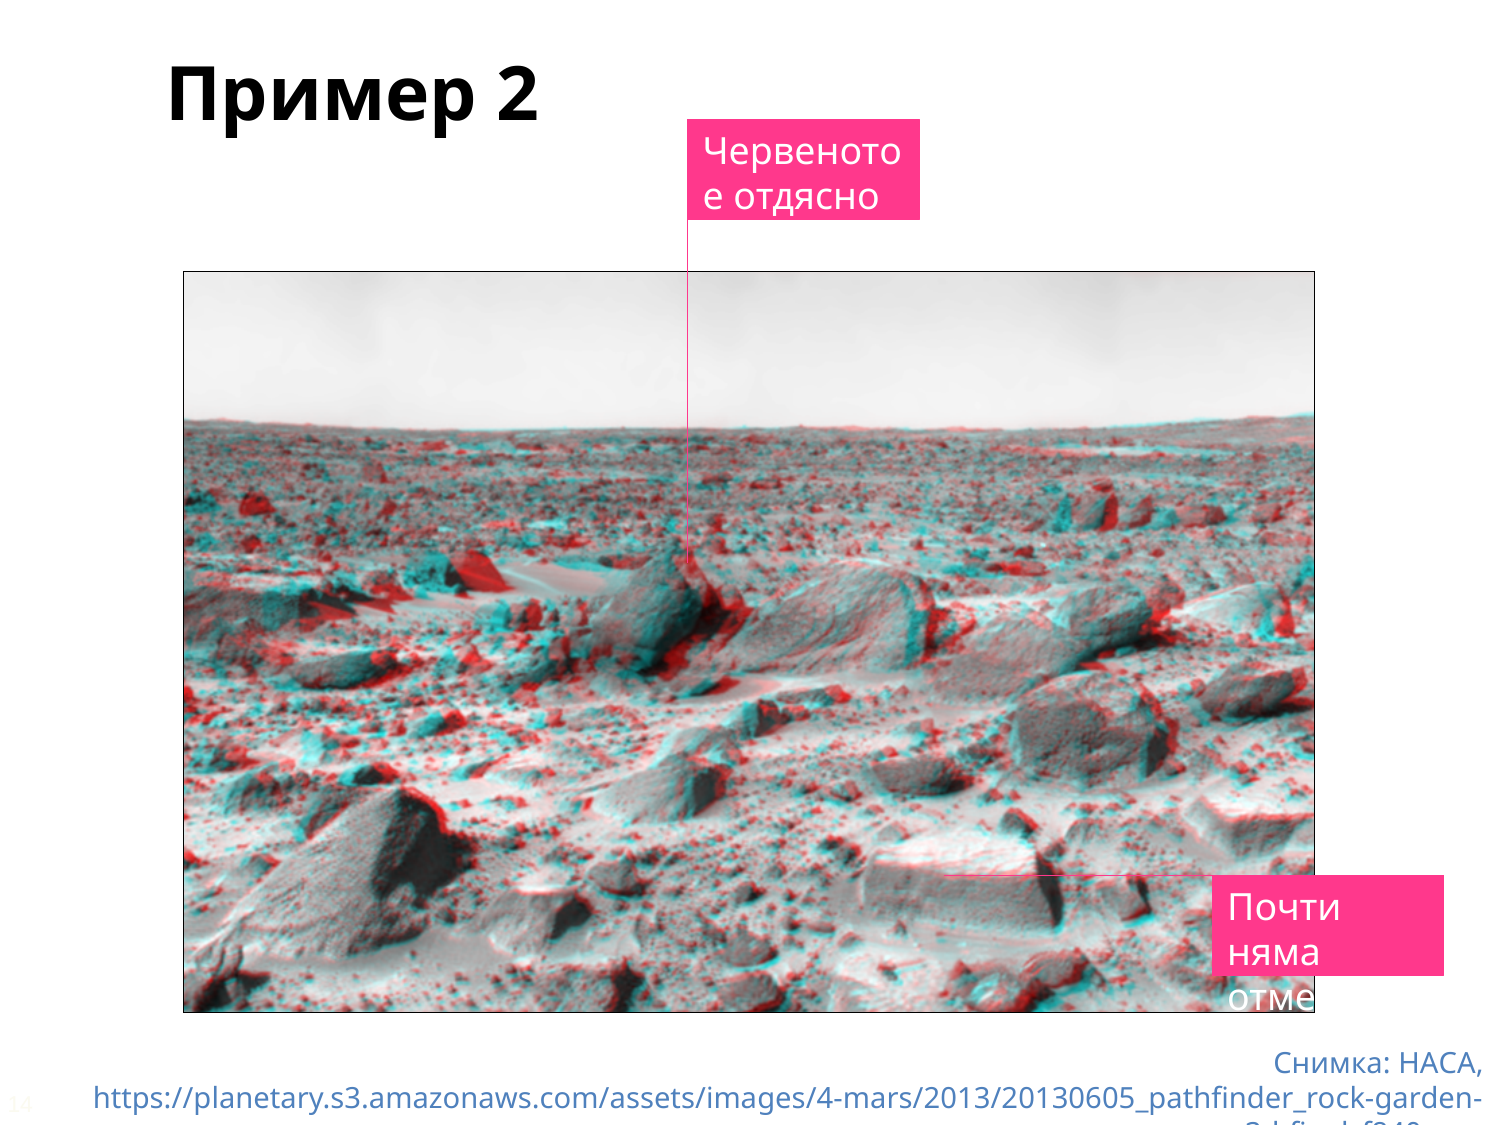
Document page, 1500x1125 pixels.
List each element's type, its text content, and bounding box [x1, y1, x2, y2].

picture [183, 271, 1315, 1013]
list Пример 2 [150, 37, 1488, 1037]
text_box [687, 119, 920, 563]
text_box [943, 874, 1444, 976]
text_box Снимка: НАСА, https://planetary.s3.amazonaws.com/assets/images/4-mars/2013/20130605_pathfinder_rock-garden-3d-final_f840.png [60, 1037, 1499, 1125]
